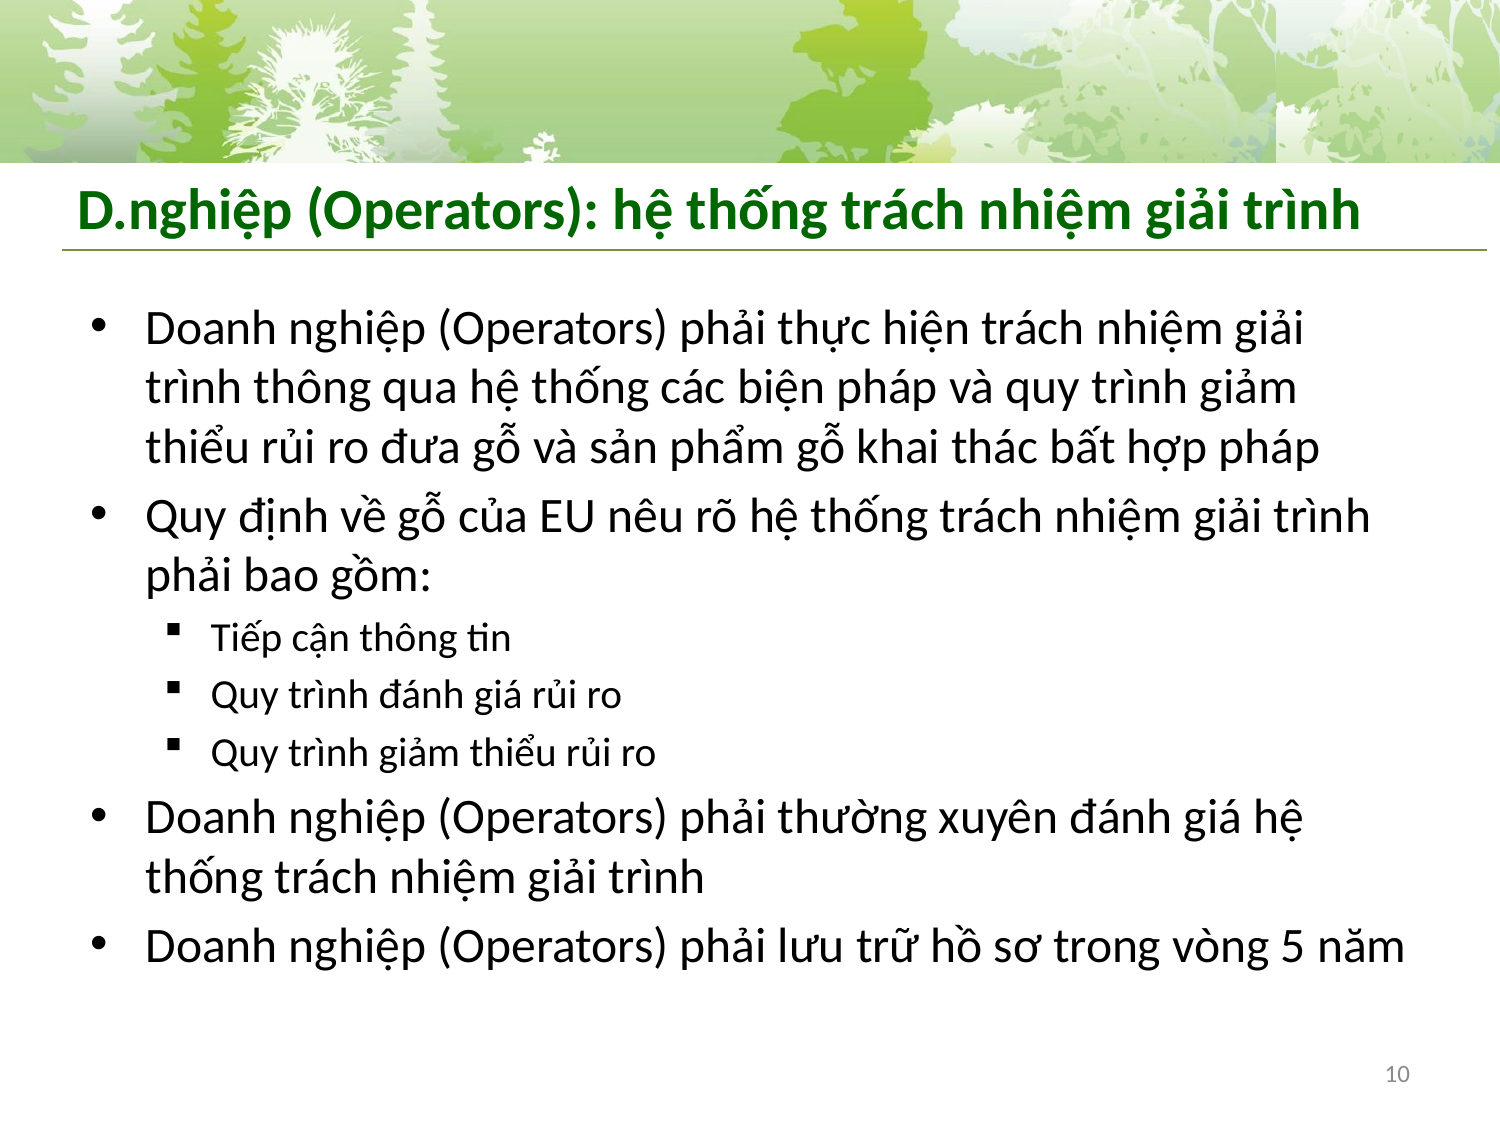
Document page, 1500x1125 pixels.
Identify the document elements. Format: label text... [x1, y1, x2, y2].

picture [0, 0, 1500, 163]
title D.nghiệp (Operators): hệ thống trách nhiệm giải trình [62, 174, 1438, 238]
list Doanh nghiệp (Operators) phải thực hiện trách nhiệm giải trình thông qua hệ thống các biện pháp và quy trình giảm thiểu rủi ro đưa gỗ và sản phẩm gỗ khai thác bất hợp pháp Quy định về gỗ của EU nêu rõ hệ thống trách nhiệm giải trình phải bao gồm: Tiếp cận thông tin Quy trình đánh giá rủi ro Quy trình giảm thiểu rủi ro Doanh nghiệp (Operators) phải thường xuyên đánh giá hệ thống trách nhiệm giải trình Doanh nghiệp (Operators) phải lưu trữ hồ sơ trong vòng 5 năm [75, 287, 1425, 1005]
slide_number 10 [1074, 1042, 1425, 1103]
